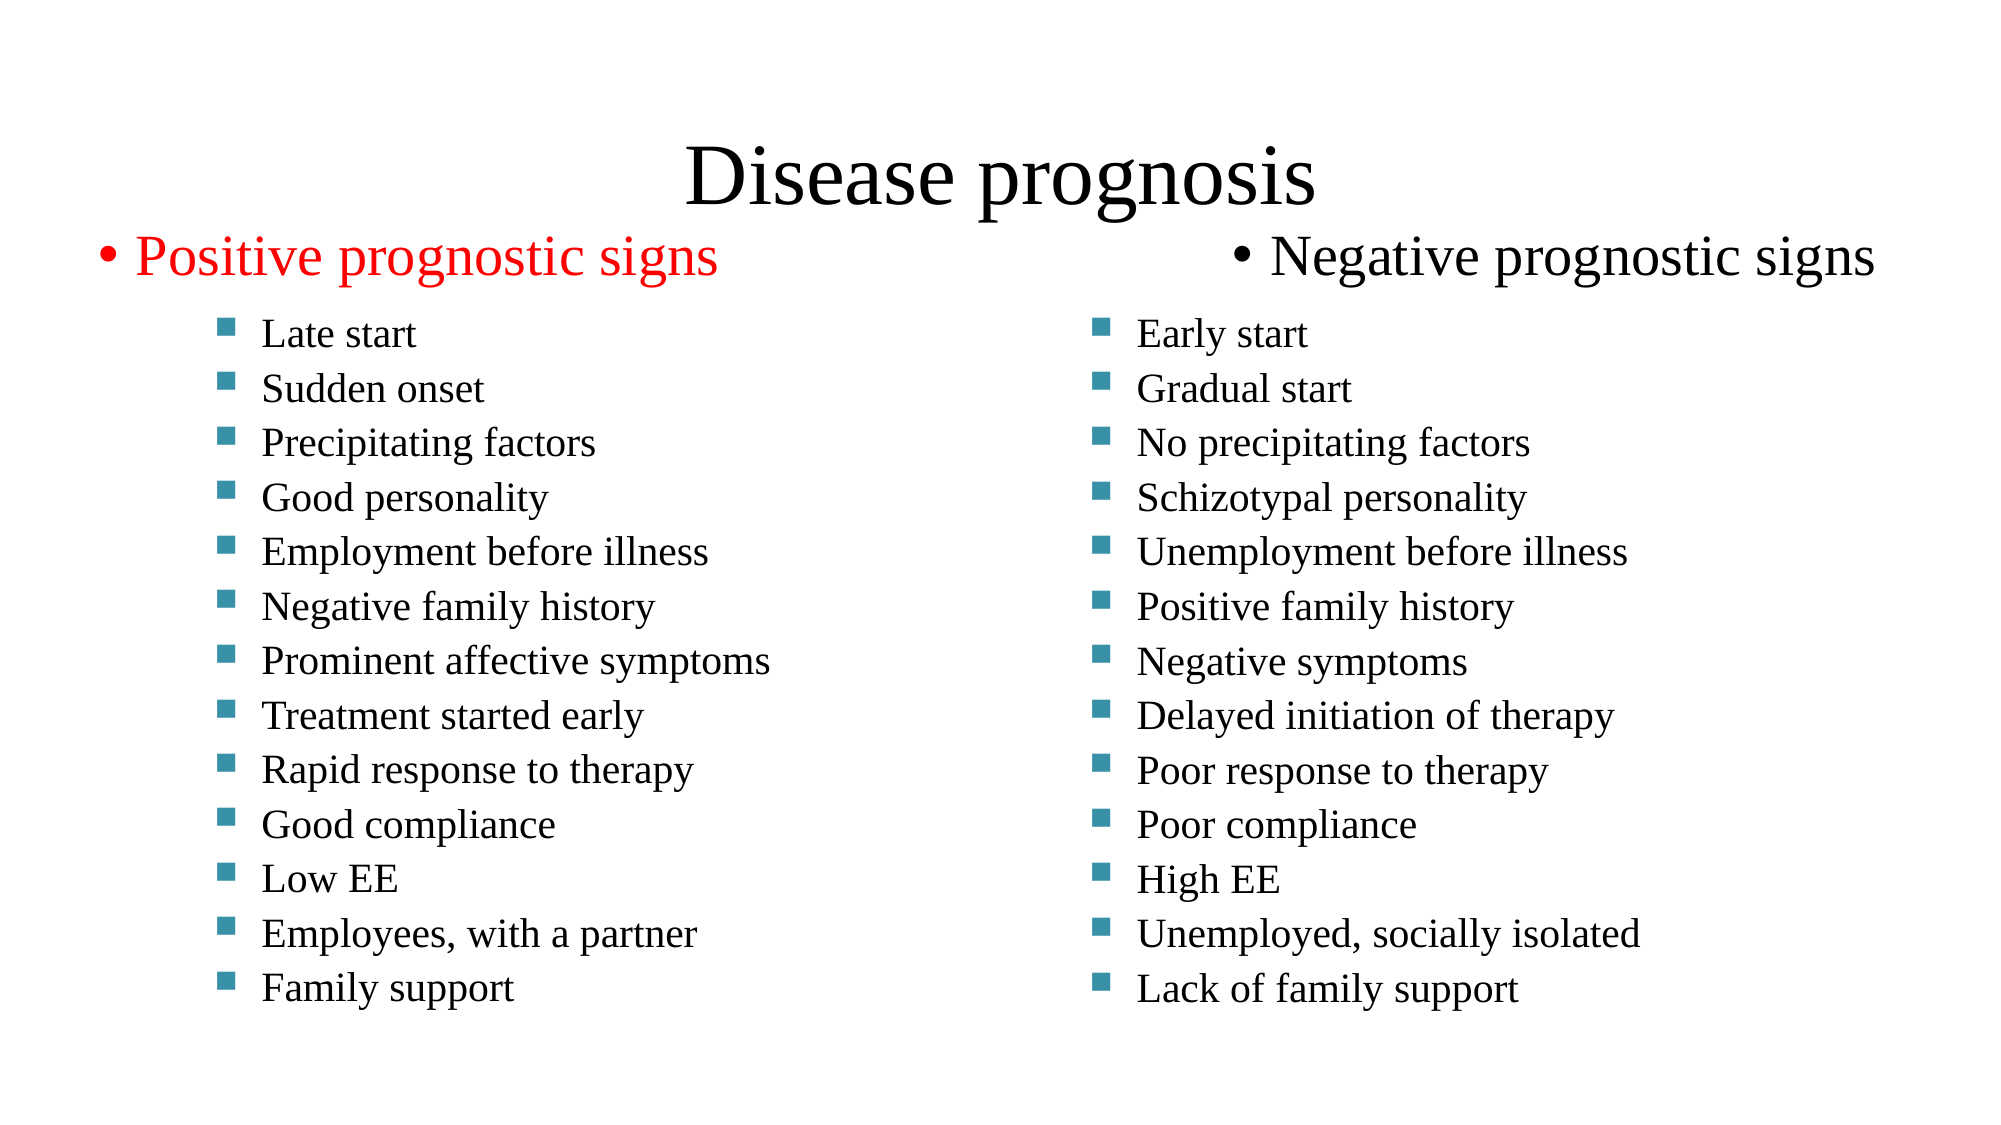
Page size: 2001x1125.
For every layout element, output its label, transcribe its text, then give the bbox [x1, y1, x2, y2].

list Late start Sudden onset Precipitating factors Good personality Employment before illness Negative family history Prominent affective symptoms Treatment started early Rapid response to therapy Good compliance Low EE Employees, with a partner Family support [137, 299, 988, 1011]
list Negative prognostic signs [1109, 217, 2000, 300]
title Disease prognosis [137, 73, 1863, 264]
list Early start Gradual start No precipitating factors Schizotypal personality Unemployment before illness Positive family history Negative symptoms Delayed initiation of therapy Poor response to therapy Poor compliance High EE Unemployed, socially isolated Lack of family support [1012, 299, 1863, 1011]
list Positive prognostic signs [0, 217, 818, 300]
